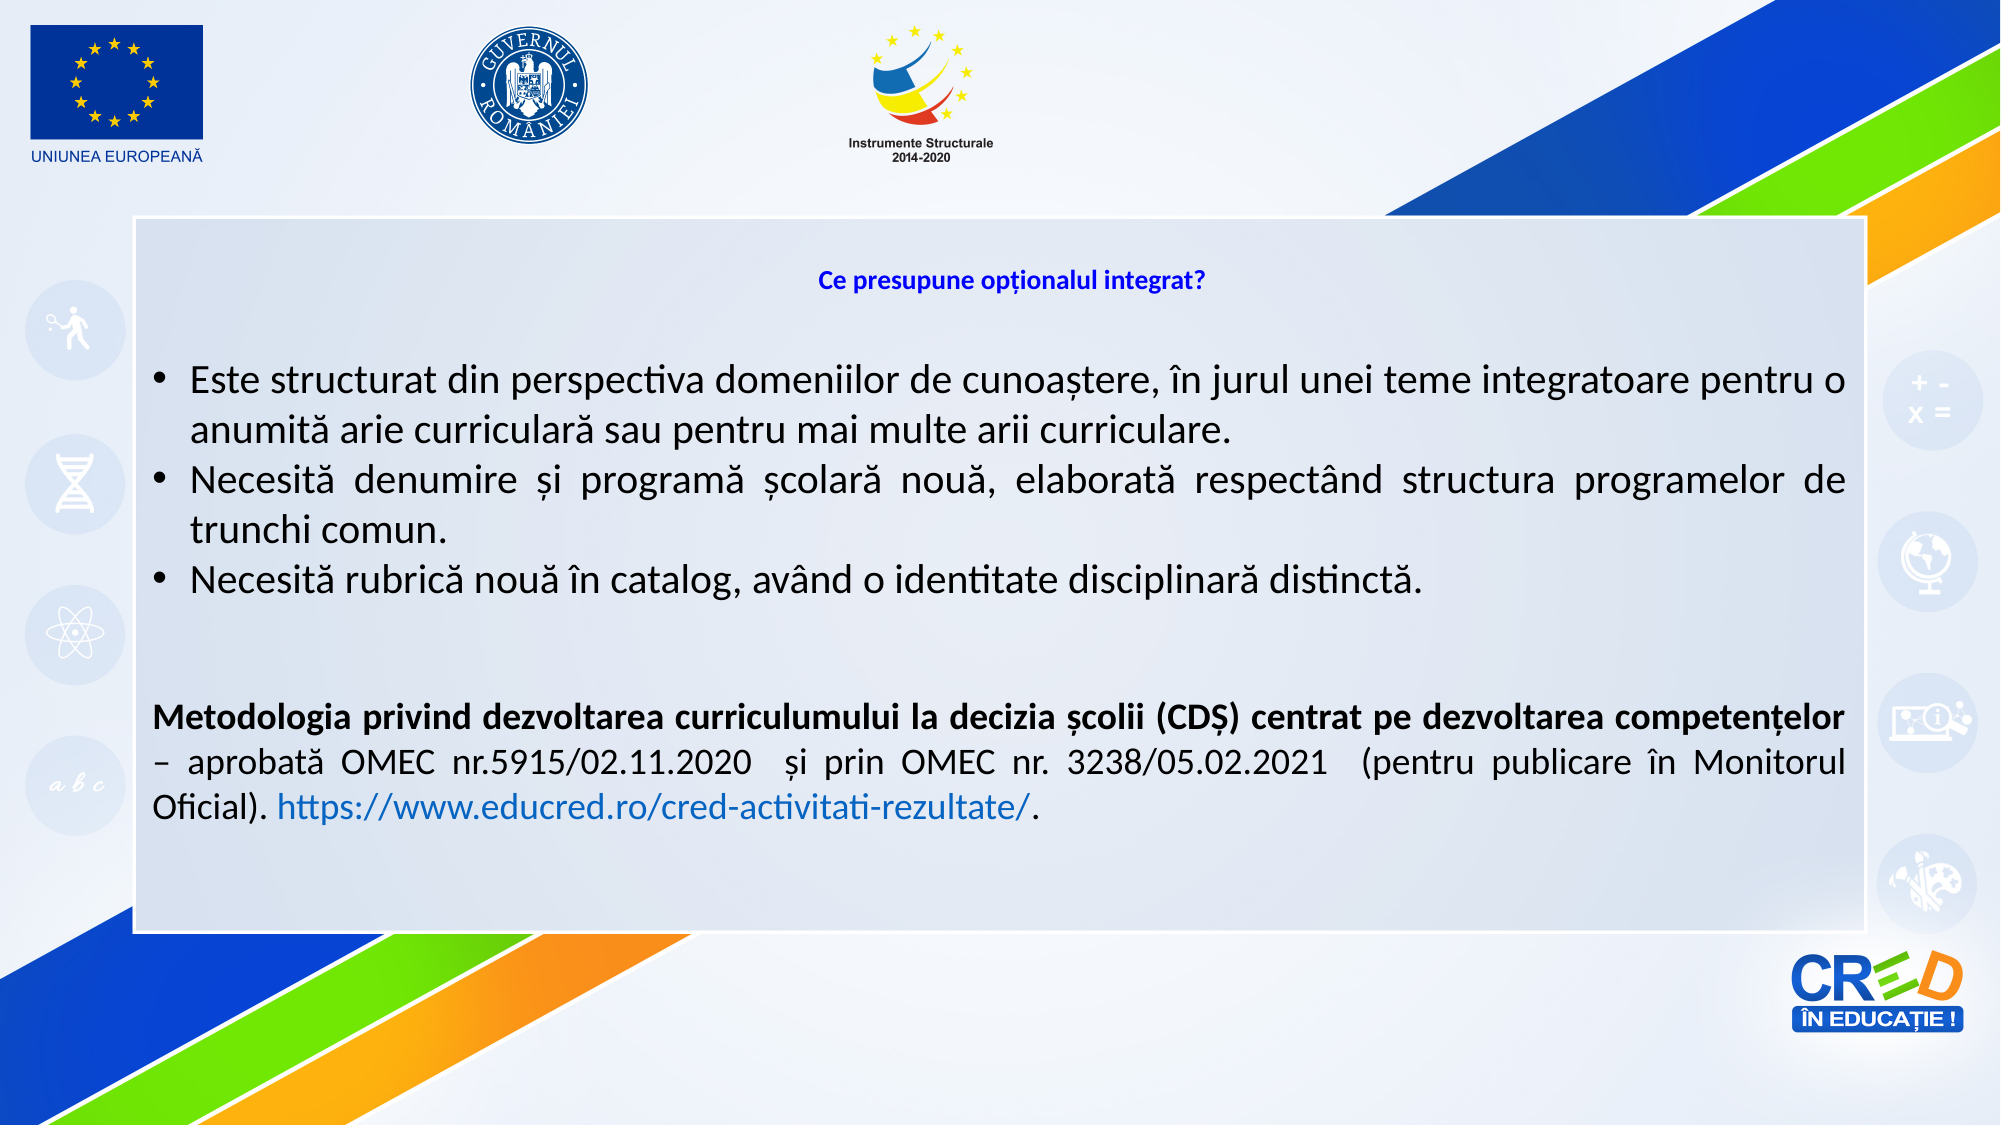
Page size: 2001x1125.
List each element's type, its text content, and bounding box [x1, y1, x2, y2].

picture [0, 0, 2001, 1125]
title Ce presupune opționalul integrat? [150, 258, 1875, 337]
list Este structurat din perspectiva domeniilor de cunoaștere, în jurul unei teme integratoare pentru o anumită arie curriculară sau pentru mai multe arii curriculare. Necesită denumire și programă școlară nouă, elaborată respectând structura programelor de trunchi comun. Necesită rubrică nouă în catalog, având o identitate disciplinară distinctă. Metodologia privind dezvoltarea curriculumului la decizia școlii (CDȘ) centrat pe dezvoltarea competențelor – aprobată OMEC nr.5915/02.11.2020 și prin OMEC nr. 3238/05.02.2021 (pentru publicare în Monitorul Oficial). https://www.educred.ro/cred-activitati-rezultate/. [137, 299, 1863, 935]
